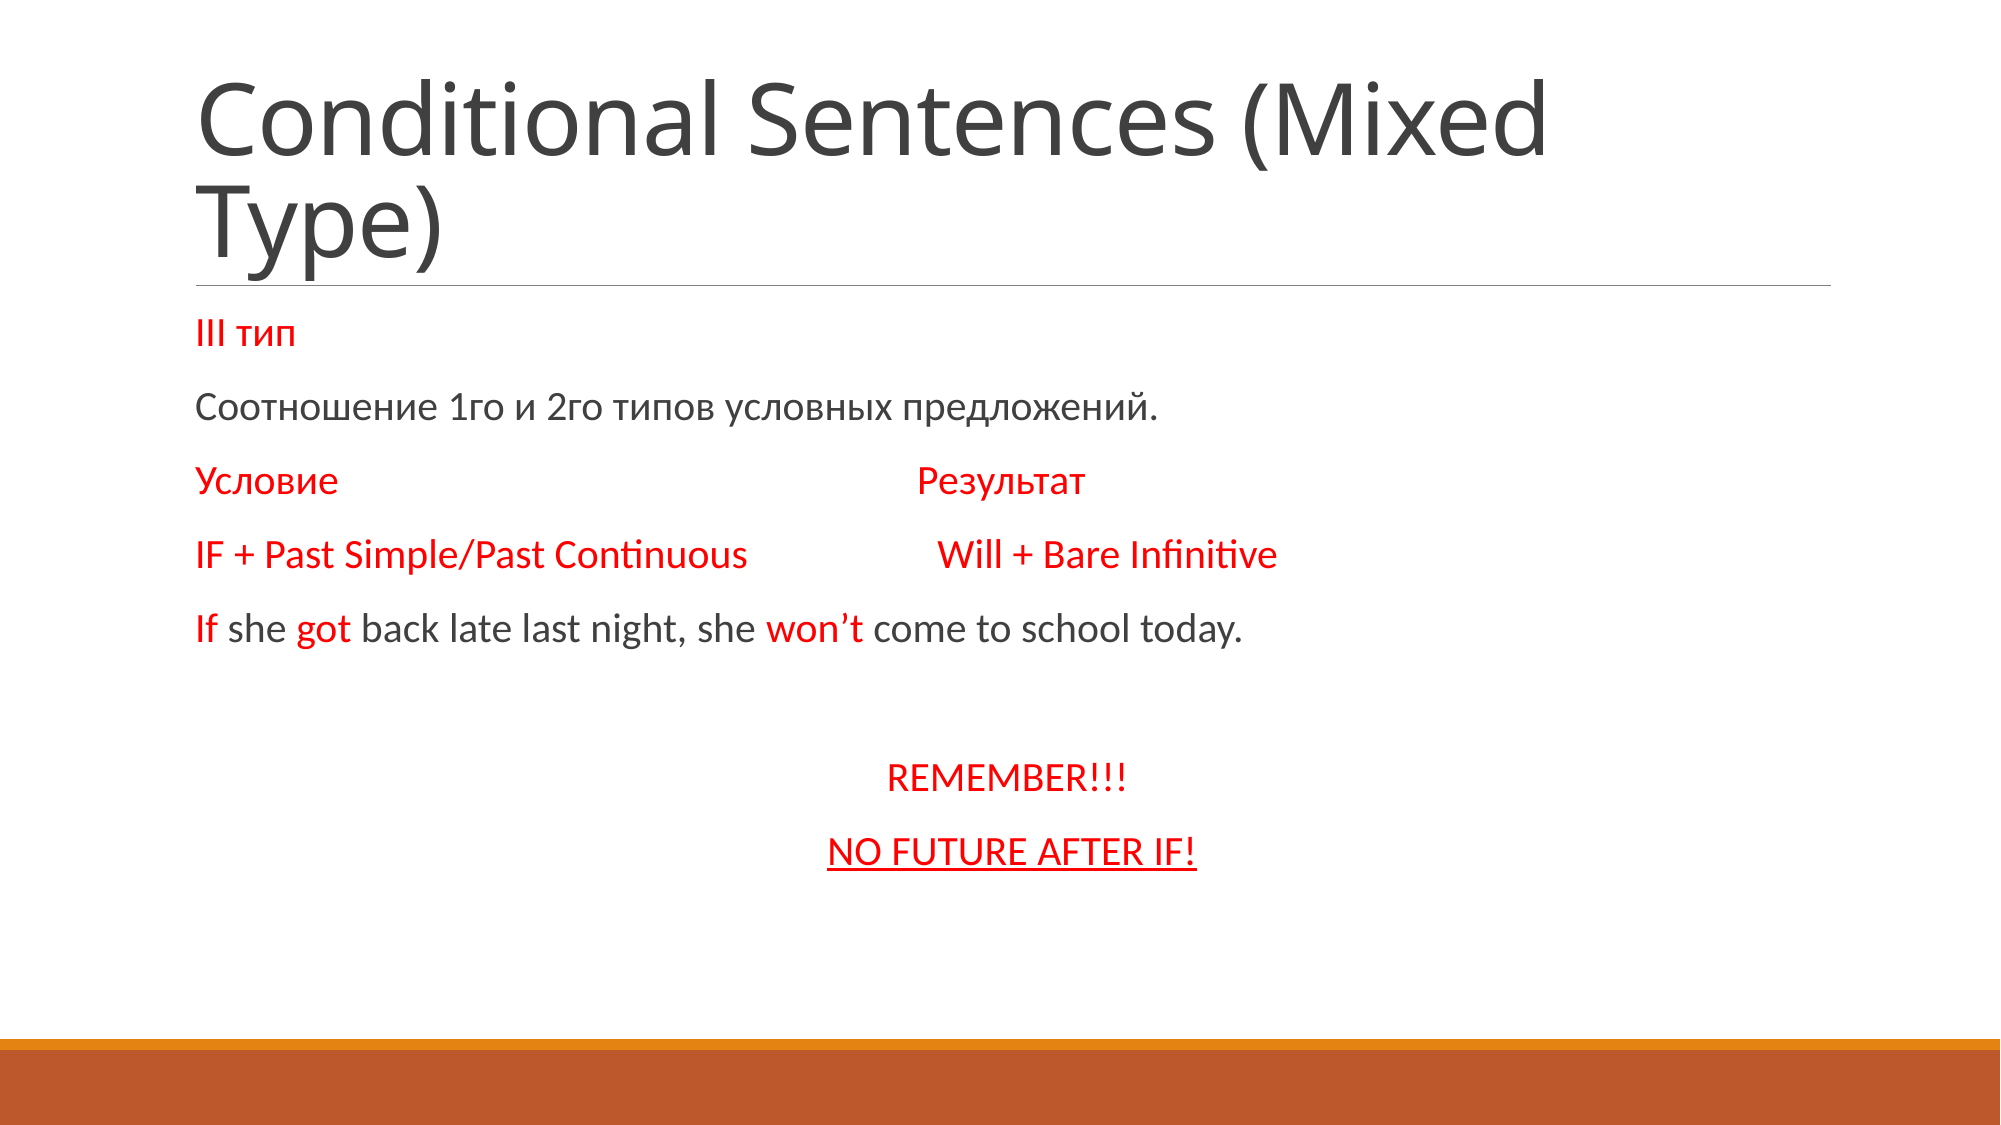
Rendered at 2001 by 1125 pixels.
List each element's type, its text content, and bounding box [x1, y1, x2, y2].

title Conditional Sentences (Mixed Type) [180, 47, 1830, 285]
list III тип Соотношение 1го и 2го типов условных предложений. Условие Результат IF + Past Simple/Past Continuous Will + Bare Infinitive If she got back late last night, she won’t come to school today. REMEMBER!!! NO FUTURE AFTER IF! [180, 302, 1830, 963]
